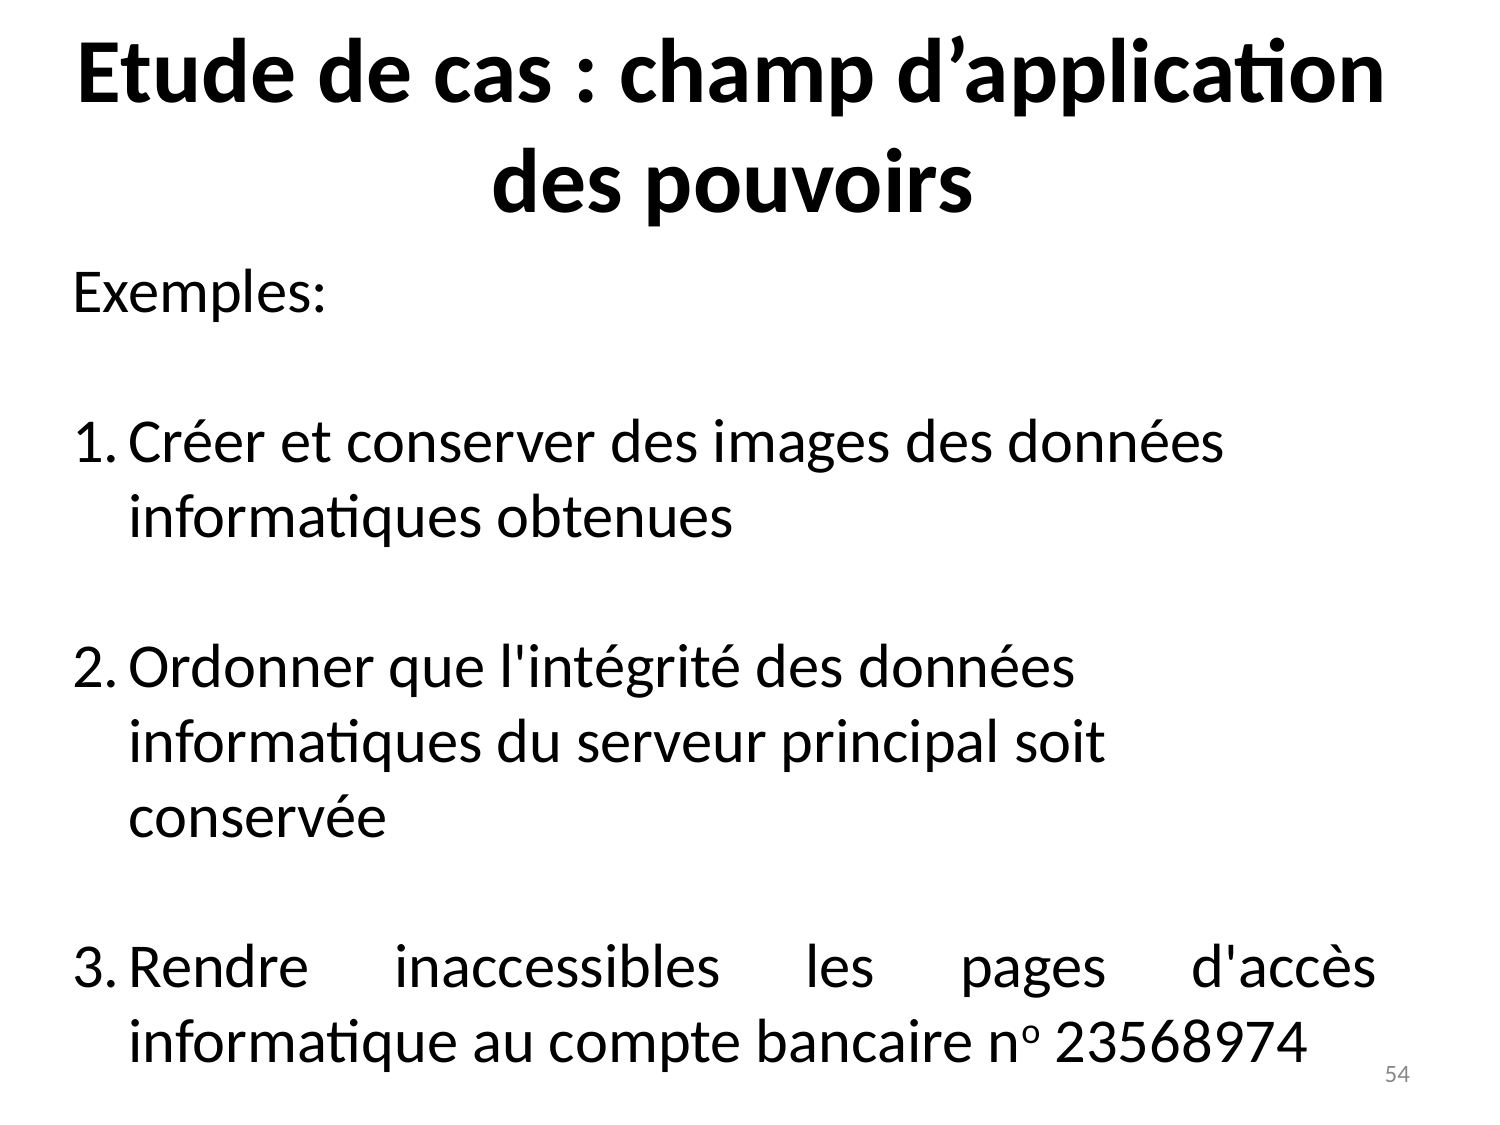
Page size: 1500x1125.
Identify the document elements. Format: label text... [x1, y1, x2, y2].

slide_number 54 [1074, 1042, 1425, 1103]
title Etude de cas : champ d’application des pouvoirs [57, 27, 1408, 216]
text_box Exemples: Créer et conserver des images des données informatiques obtenues Ordonner que l'intégrité des données informatiques du serveur principal soit conservée Rendre inaccessibles les pages d'accès informatique au compte bancaire no 23568974 [57, 242, 1393, 1082]
